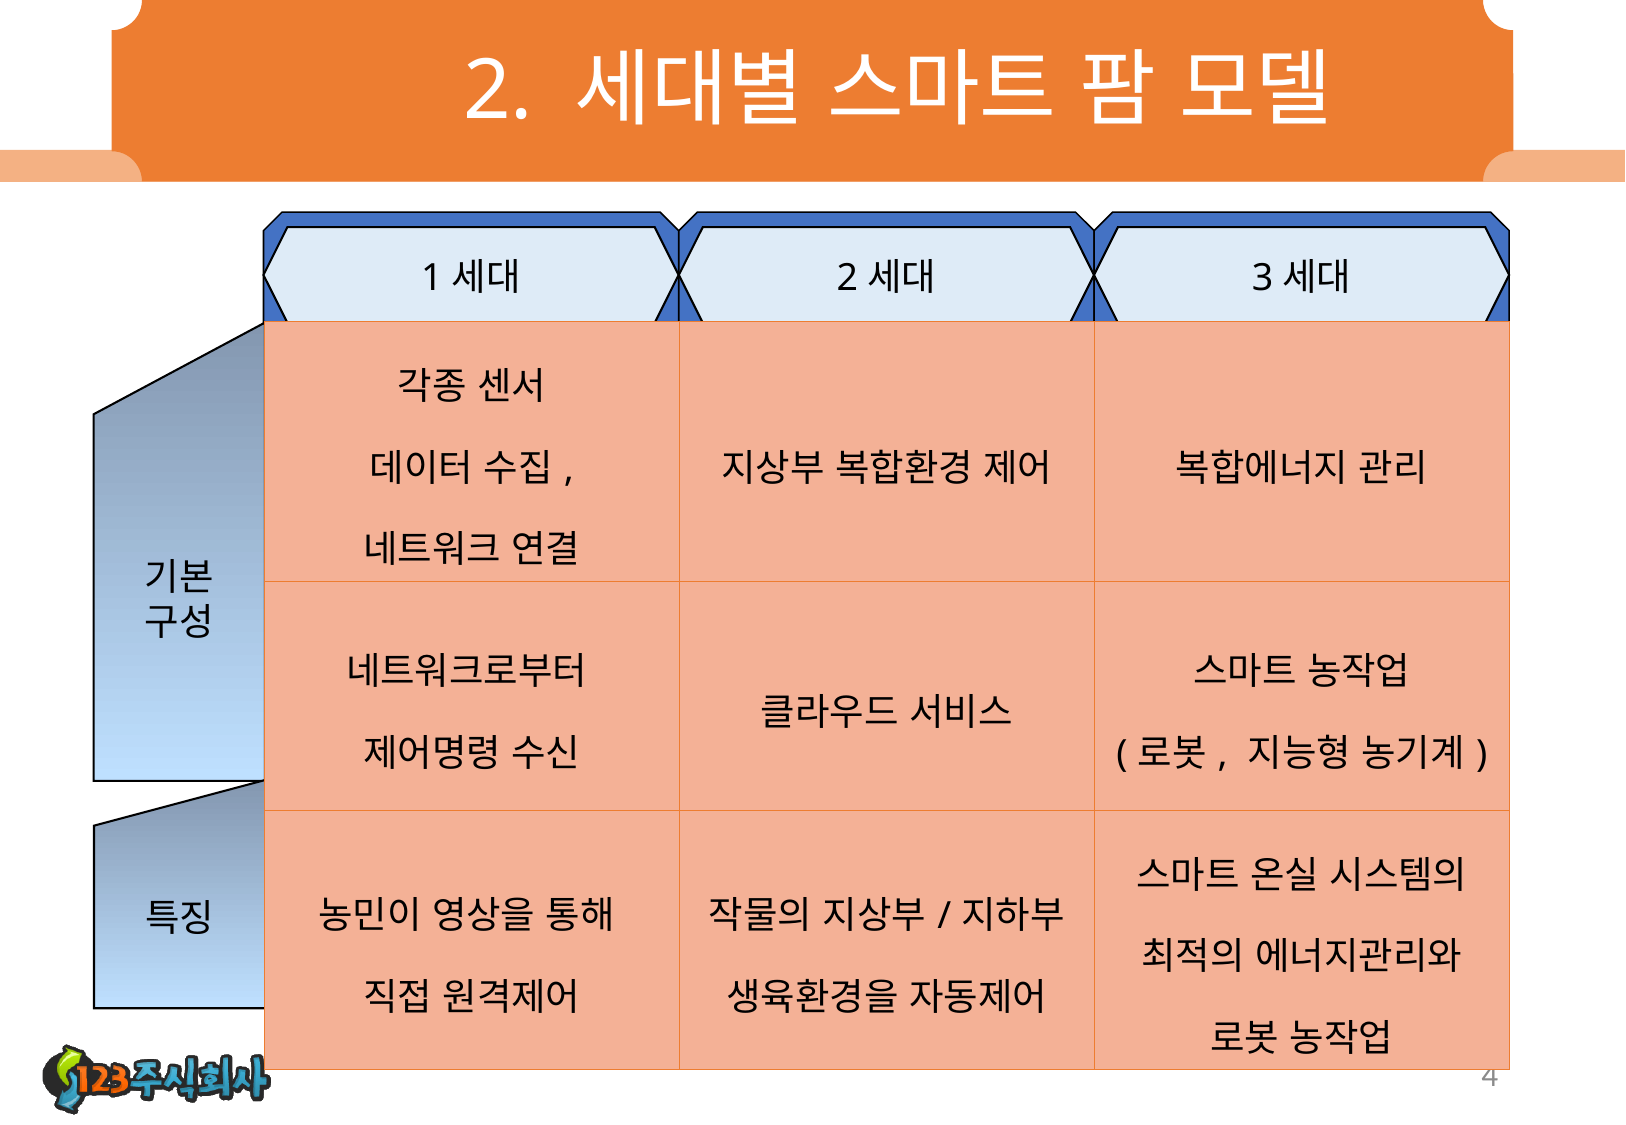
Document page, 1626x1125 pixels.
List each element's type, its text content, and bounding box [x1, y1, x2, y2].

text_box [262, 211, 679, 273]
text_box 1세대 [262, 226, 679, 321]
table_cell 작물의 지상부/지하부 생육환경을 자동제어 [680, 811, 1094, 1069]
text_box [677, 211, 1094, 271]
text_box [262, 277, 284, 322]
table_cell 농민이 영상을 통해 직접 원격제어 [265, 811, 679, 1069]
text_box [1093, 278, 1115, 321]
picture [31, 1032, 281, 1125]
text_box [677, 279, 700, 321]
title 2. 세대별 스마트 팜 모델 [0, 3, 1625, 182]
table_cell 스마트 온실 시스템의 최적의 에너지관리와 로봇 농작업 [1095, 811, 1509, 1069]
text_box [658, 283, 677, 321]
table_header 복합에너지 관리 [1095, 322, 1509, 581]
text_box [1093, 211, 1511, 274]
slide_number 4 [1147, 1042, 1514, 1103]
text_box 특징 [92, 779, 264, 1010]
table_header 각종 센서 데이터 수집, 네트워크 연결 [265, 322, 679, 581]
text_box 2세대 [677, 226, 1093, 321]
text_box 기본 구성 [92, 322, 264, 782]
table_header 지상부 복합환경 제어 [680, 322, 1094, 581]
table_cell 네트워크로부터 제어명령 수신 [265, 582, 679, 810]
text_box [1073, 282, 1093, 321]
table_cell 클라우드 서비스 [680, 582, 1094, 810]
table_cell 스마트 농작업 (로봇, 지능형 농기계) [1095, 582, 1509, 810]
text_box [1488, 276, 1511, 324]
text_box 3세대 [1092, 226, 1511, 321]
